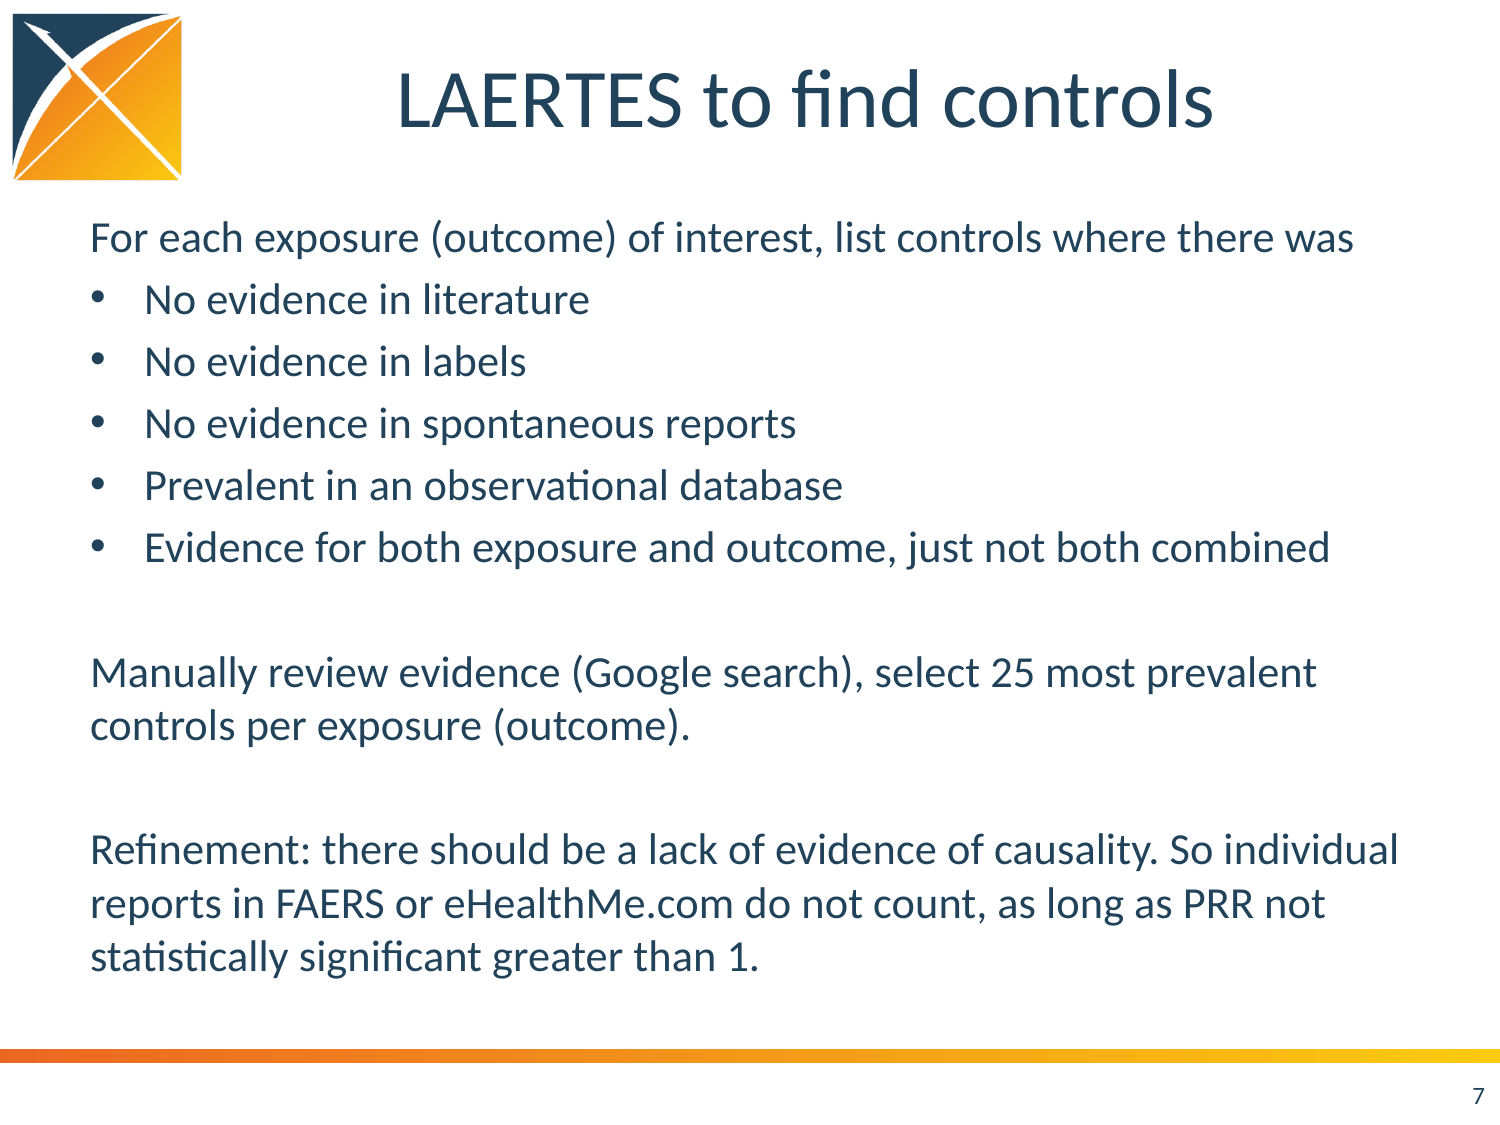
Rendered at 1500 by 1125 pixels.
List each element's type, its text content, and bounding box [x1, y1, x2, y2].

slide_number 7 [1149, 1065, 1500, 1125]
title LAERTES to find controls [187, 24, 1425, 163]
list For each exposure (outcome) of interest, list controls where there was No evidence in literature No evidence in labels No evidence in spontaneous reports Prevalent in an observational database Evidence for both exposure and outcome, just not both combined Manually review evidence (Google search), select 25 most prevalent controls per exposure (outcome). Refinement: there should be a lack of evidence of causality. So individual reports in FAERS or eHealthMe.com do not count, as long as PRR not statistically significant greater than 1. [75, 200, 1425, 1005]
picture [0, 0, 206, 200]
